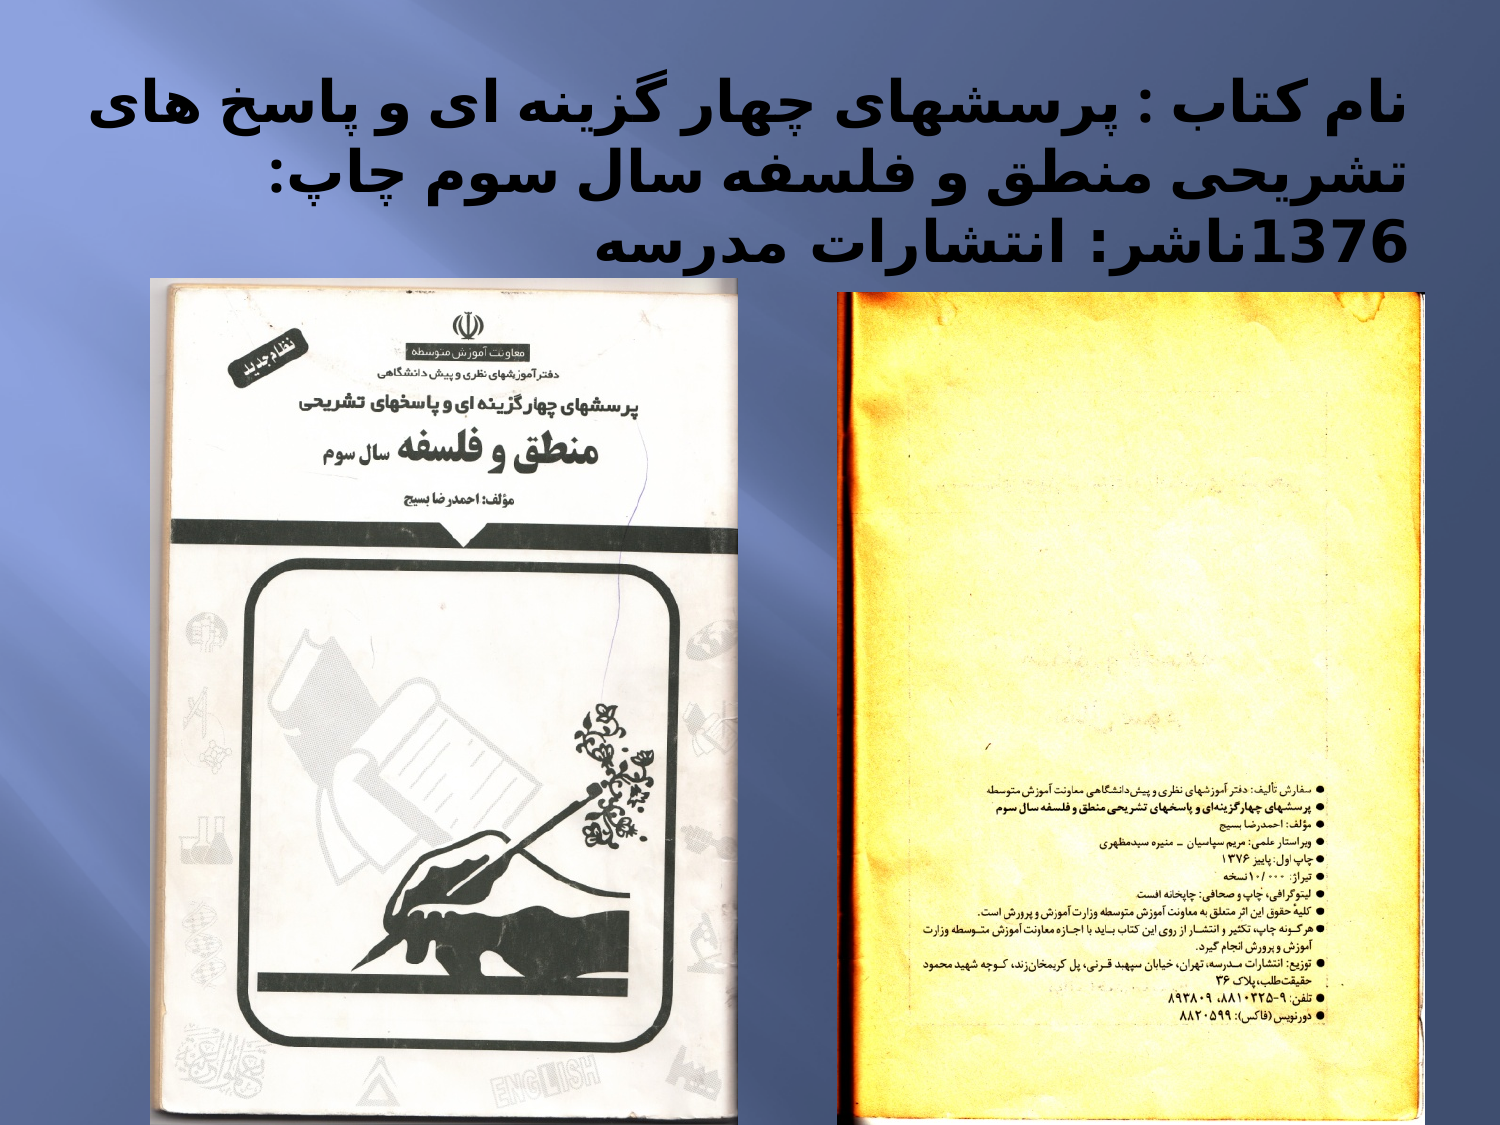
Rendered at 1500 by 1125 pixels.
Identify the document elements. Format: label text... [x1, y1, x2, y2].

picture [149, 277, 738, 1125]
title نام کتاب : پرسشهای چهار گزینه ای و پاسخ های تشریحی منطق و فلسفه سال سوم چاپ: 1376ناشر: انتشارات مدرسه [50, 75, 1425, 263]
picture [837, 292, 1426, 1125]
